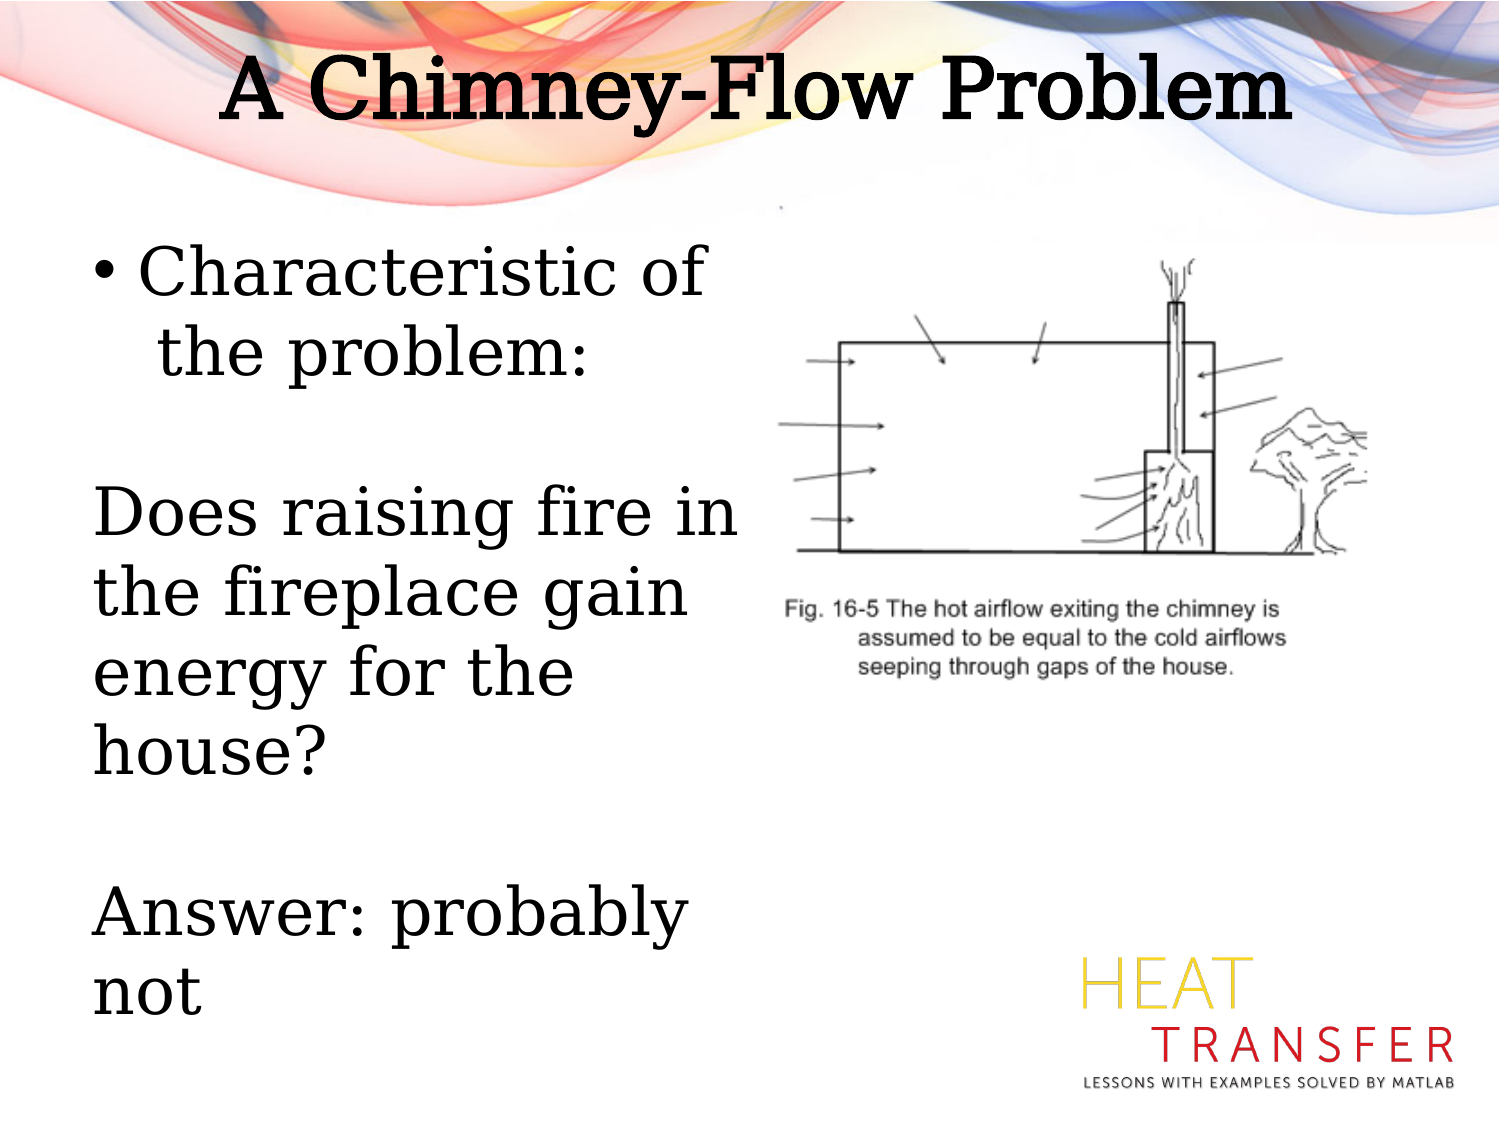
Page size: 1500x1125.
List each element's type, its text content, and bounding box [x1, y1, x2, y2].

picture [1075, 946, 1464, 1093]
picture [0, 1, 1499, 243]
picture [757, 257, 1371, 702]
text_box A Chimney-Flow Problem [117, 27, 1397, 142]
text_box Characteristic of the problem: Does raising fire in the fireplace gain energy for the house? Answer: probably not [78, 221, 758, 1036]
